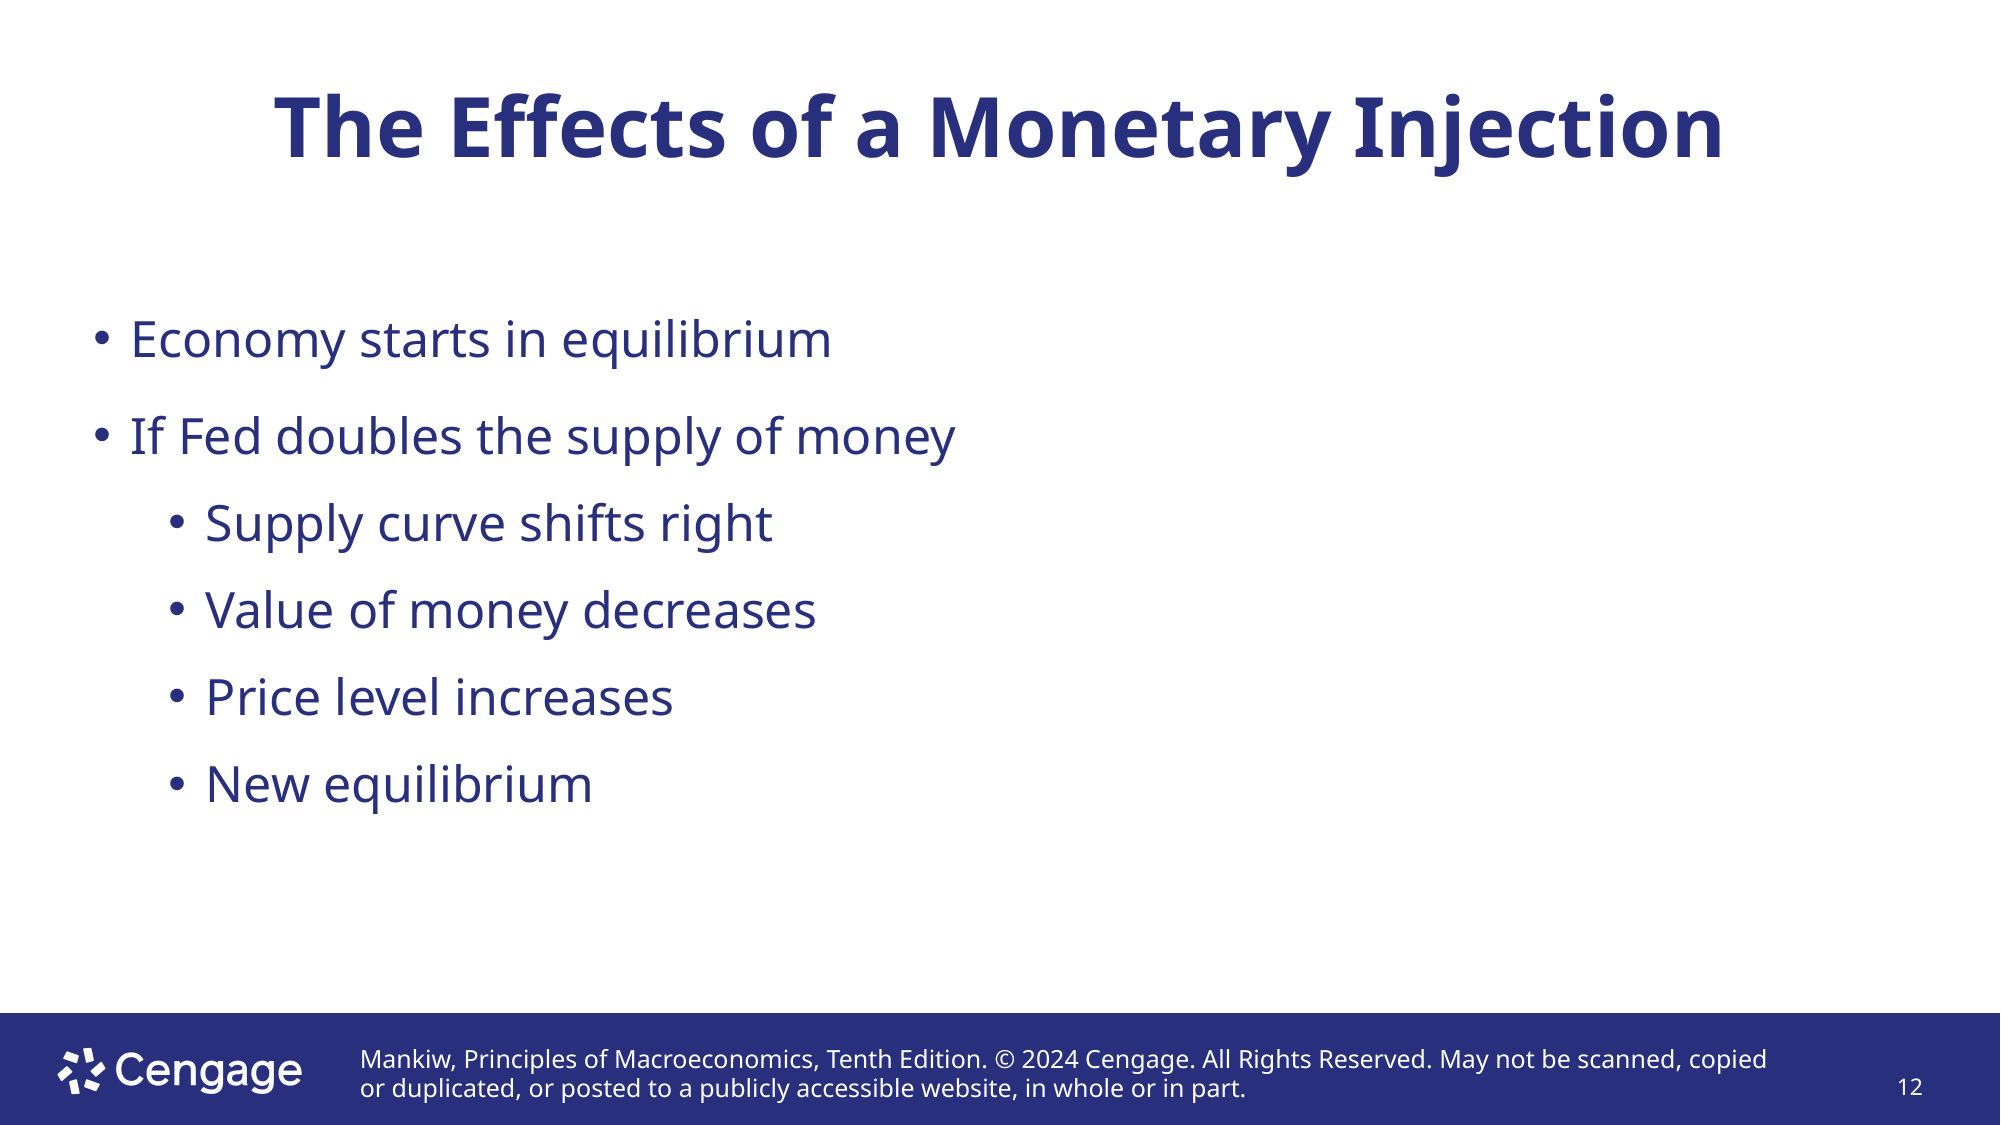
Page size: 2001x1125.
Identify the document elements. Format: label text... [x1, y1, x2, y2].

list Economy starts in equilibrium If Fed doubles the supply of money Supply curve shifts right Value of money decreases Price level increases New equilibrium [78, 299, 1923, 1014]
title The Effects of a Monetary Injection [78, 77, 1923, 278]
picture [30, 1020, 329, 1122]
